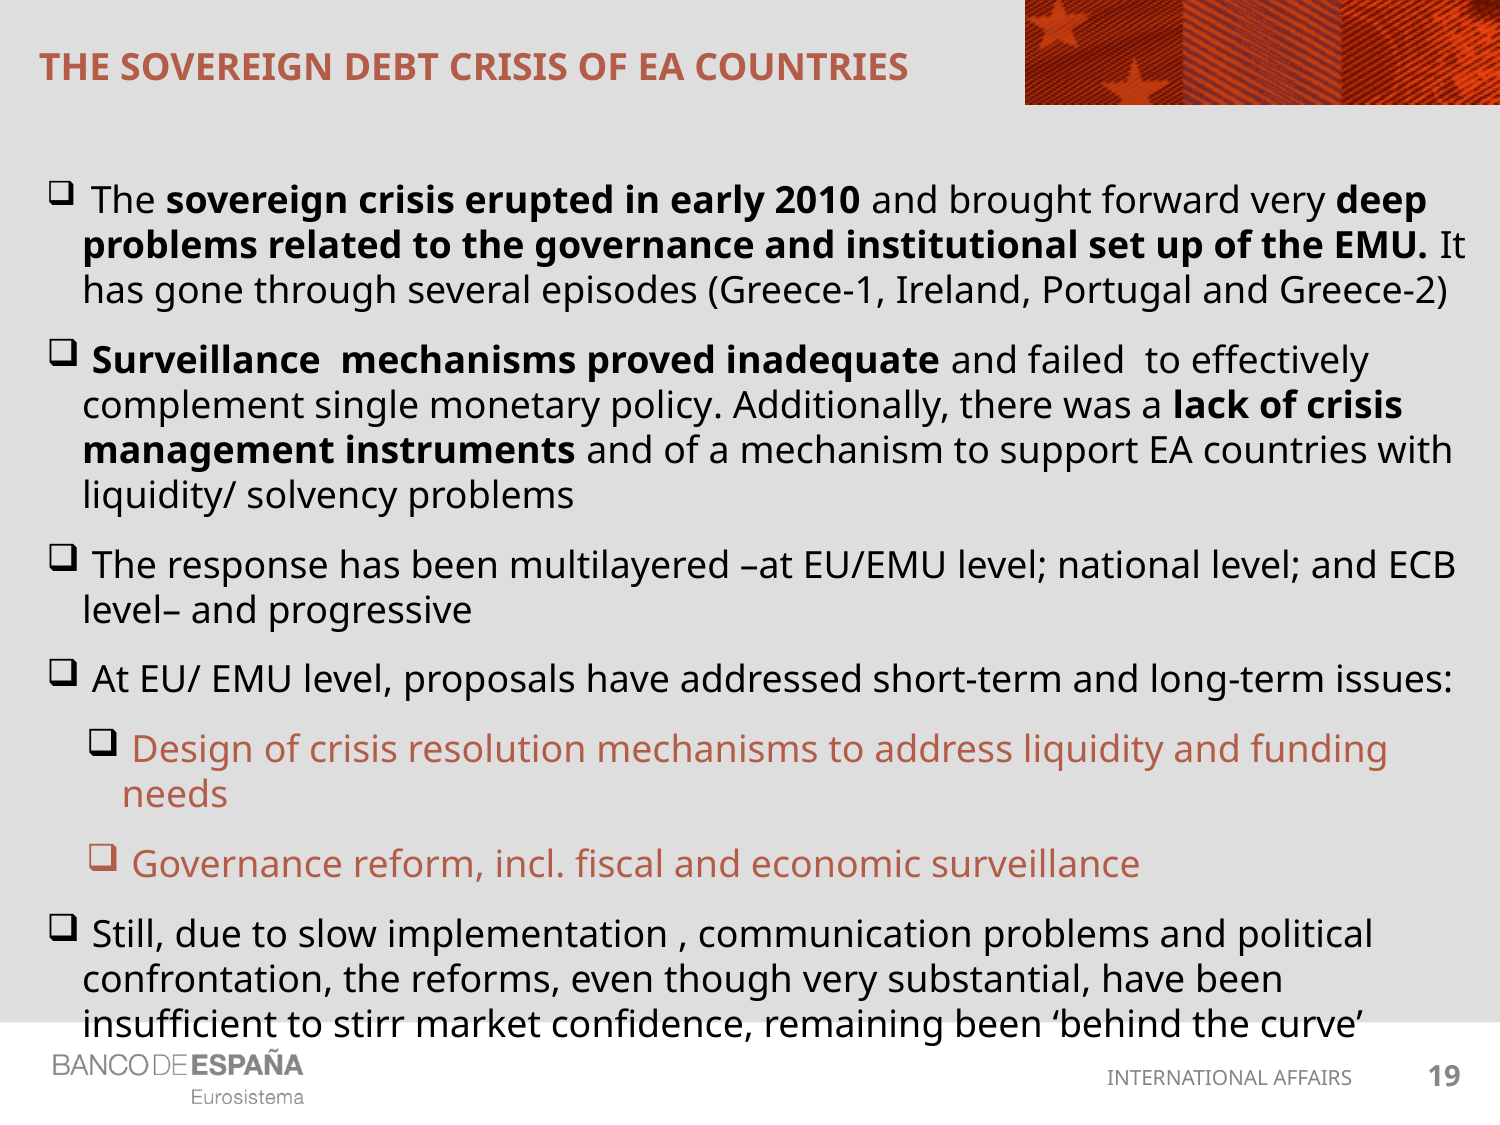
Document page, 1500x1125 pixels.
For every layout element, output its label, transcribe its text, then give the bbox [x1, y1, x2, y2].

picture [53, 1056, 304, 1104]
slide_number 19 [1390, 1056, 1477, 1104]
title THE SOVEREIGN DEBT CRISIS OF EA COUNTRIES [23, 8, 997, 123]
picture [1025, 0, 1500, 105]
text_box The sovereign crisis erupted in early 2010 and brought forward very deep problems related to the governance and institutional set up of the EMU. It has gone through several episodes (Greece-1, Ireland, Portugal and Greece-2) Surveillance mechanisms proved inadequate and failed to effectively complement single monetary policy. Additionally, there was a lack of crisis management instruments and of a mechanism to support EA countries with liquidity/ solvency problems The response has been multilayered –at EU/EMU level; national level; and ECB level– and progressive At EU/ EMU level, proposals have addressed short-term and long-term issues: Design of crisis resolution mechanisms to address liquidity and funding needs Governance reform, incl. fiscal and economic surveillance Still, due to slow implementation , communication problems and political confrontation, the reforms, even though very substantial, have been insufficient to stirr market confidence, remaining been ‘behind the curve’ [31, 168, 1500, 1056]
